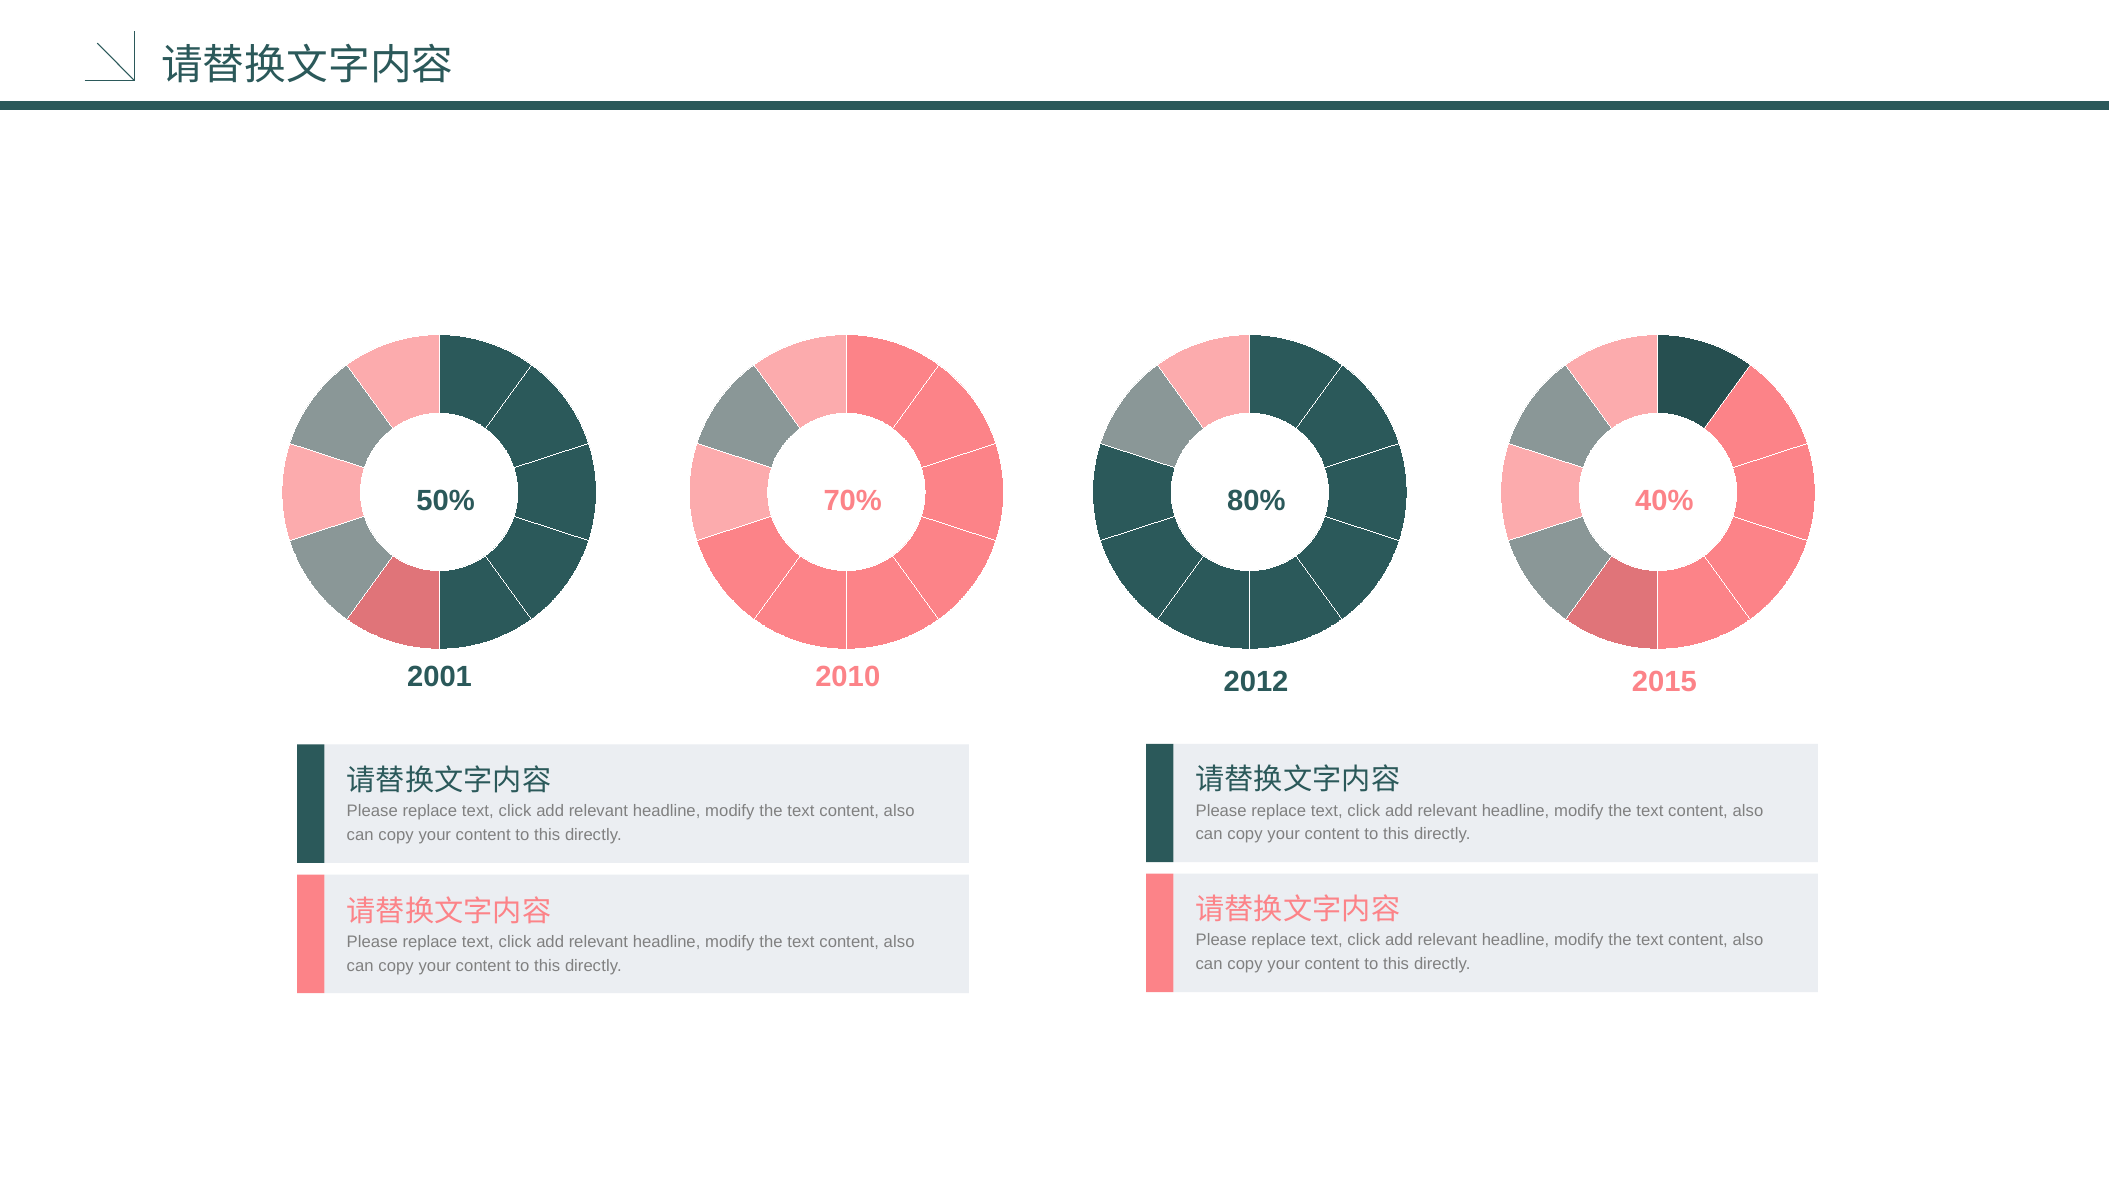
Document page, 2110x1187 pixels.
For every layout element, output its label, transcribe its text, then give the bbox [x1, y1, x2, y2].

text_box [1146, 743, 1818, 863]
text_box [297, 744, 969, 863]
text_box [297, 874, 969, 994]
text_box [1146, 873, 1818, 993]
chart [682, 318, 1011, 666]
text_box 请替换文字内容 [145, 22, 500, 94]
chart [1085, 318, 1414, 666]
text_box 2012 [1223, 666, 1289, 698]
text_box 2001 [407, 666, 473, 692]
chart [275, 318, 603, 666]
text_box 2010 [815, 666, 881, 692]
chart [1494, 318, 1822, 666]
text_box 2015 [1631, 666, 1697, 698]
